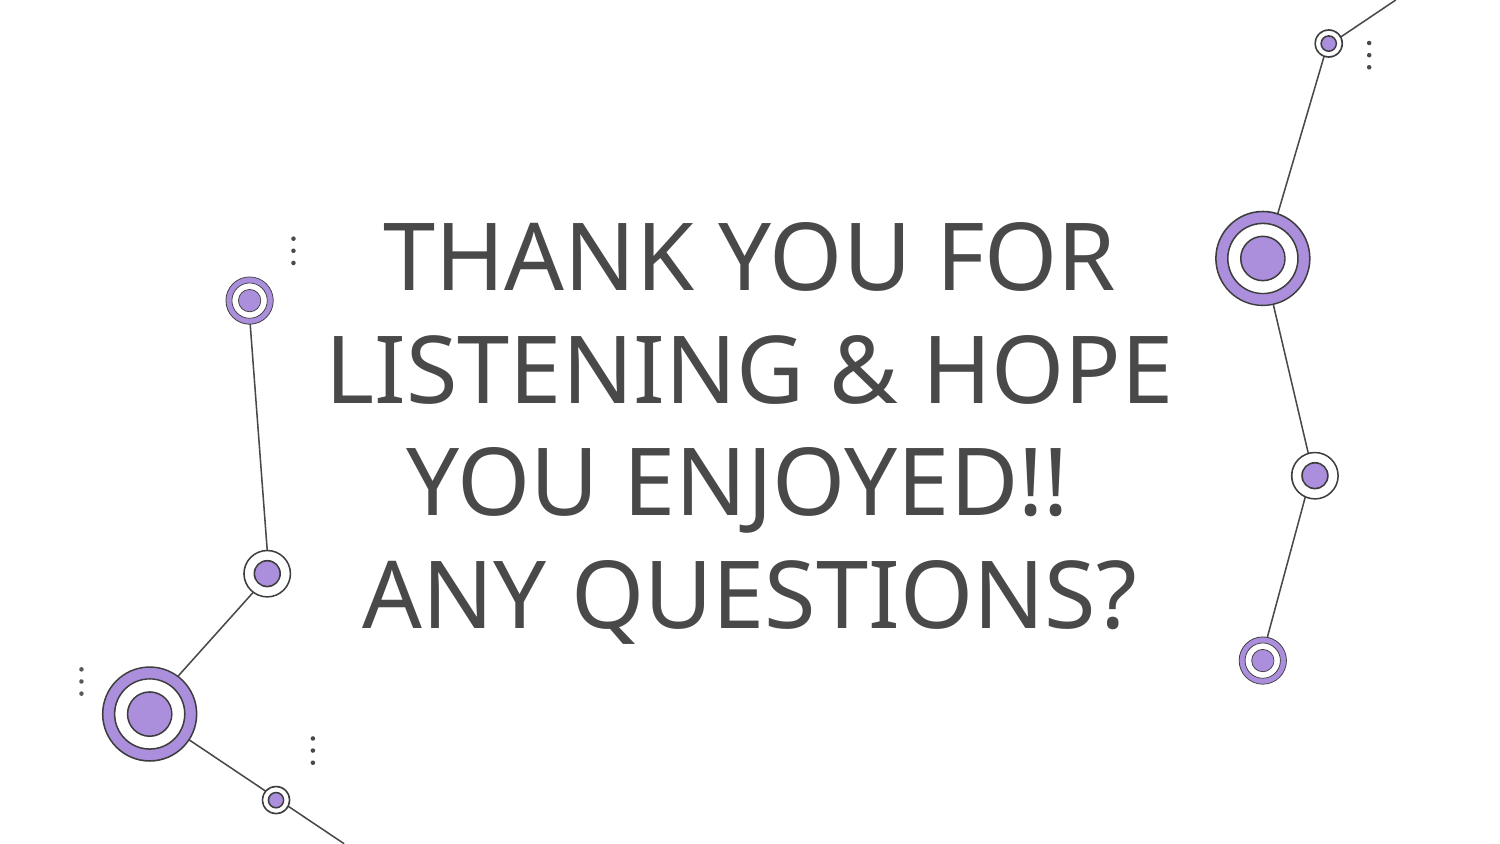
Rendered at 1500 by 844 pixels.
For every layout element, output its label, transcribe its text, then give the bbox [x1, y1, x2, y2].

title THANK YOU FOR LISTENING & HOPE YOU ENJOYED!! ANY QUESTIONS? [296, 227, 1204, 616]
text_box [409, 616, 1091, 744]
